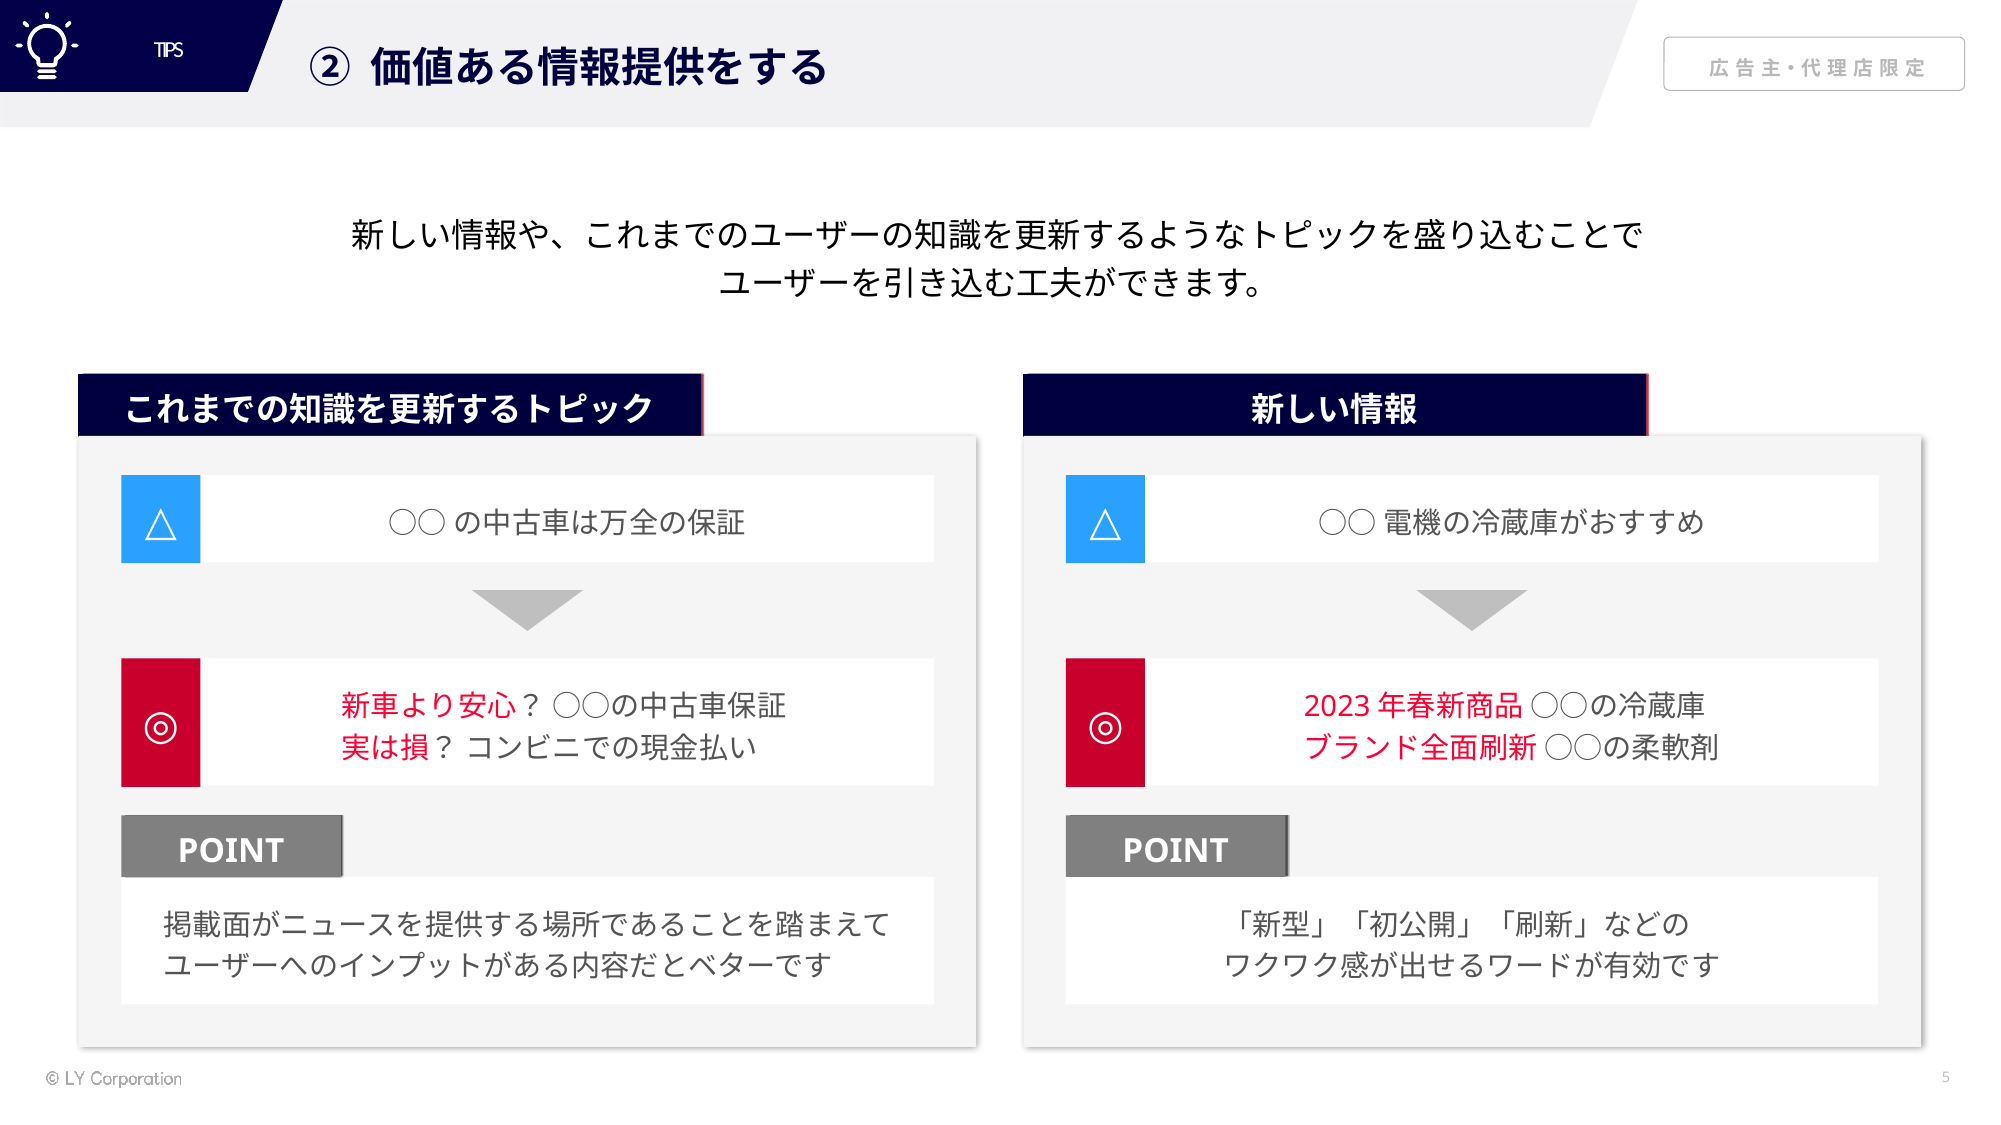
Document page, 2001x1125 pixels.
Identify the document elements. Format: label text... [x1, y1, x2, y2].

text_box △ [1065, 475, 1145, 564]
list ② 価値ある情報提供をする [309, 41, 1645, 97]
text_box 新車より安心？ ○○の中古車保証 実は損？ コンビニでの現金払い [201, 658, 935, 786]
text_box ○○の中古車は万全の保証 [201, 475, 935, 563]
text_box [1416, 590, 1528, 631]
text_box ○○電機の冷蔵庫がおすすめ [1145, 475, 1879, 563]
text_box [15, 11, 79, 80]
text_box POINT [121, 815, 341, 878]
text_box ◎ [1065, 658, 1145, 787]
picture [46, 1071, 181, 1088]
text_box [471, 590, 584, 631]
text_box [1023, 435, 1922, 1047]
text_box 「新型」「初公開」「刷新」などの ワクワク感が出せるワードが有効です [1065, 877, 1879, 1005]
text_box 新しい情報や、これまでのユーザーの知識を更新するようなトピックを盛り込むことで ユーザーを引き込む工夫ができます。 [76, 206, 1922, 302]
text_box 新しい情報 [1023, 374, 1646, 435]
list TIPS [97, 13, 240, 81]
text_box これまでの知識を更新するトピック [78, 374, 700, 435]
text_box 2023年春新商品 ○○の冷蔵庫 ブランド全面刷新 ○○の柔軟剤 [1145, 658, 1879, 786]
text_box △ [121, 475, 201, 564]
text_box ◎ [121, 658, 201, 787]
text_box 掲載面がニュースを提供する場所であることを踏まえて ユーザーへのインプットがある内容だとベターです [121, 877, 934, 1005]
text_box [78, 435, 977, 1047]
text_box POINT [1065, 815, 1286, 877]
